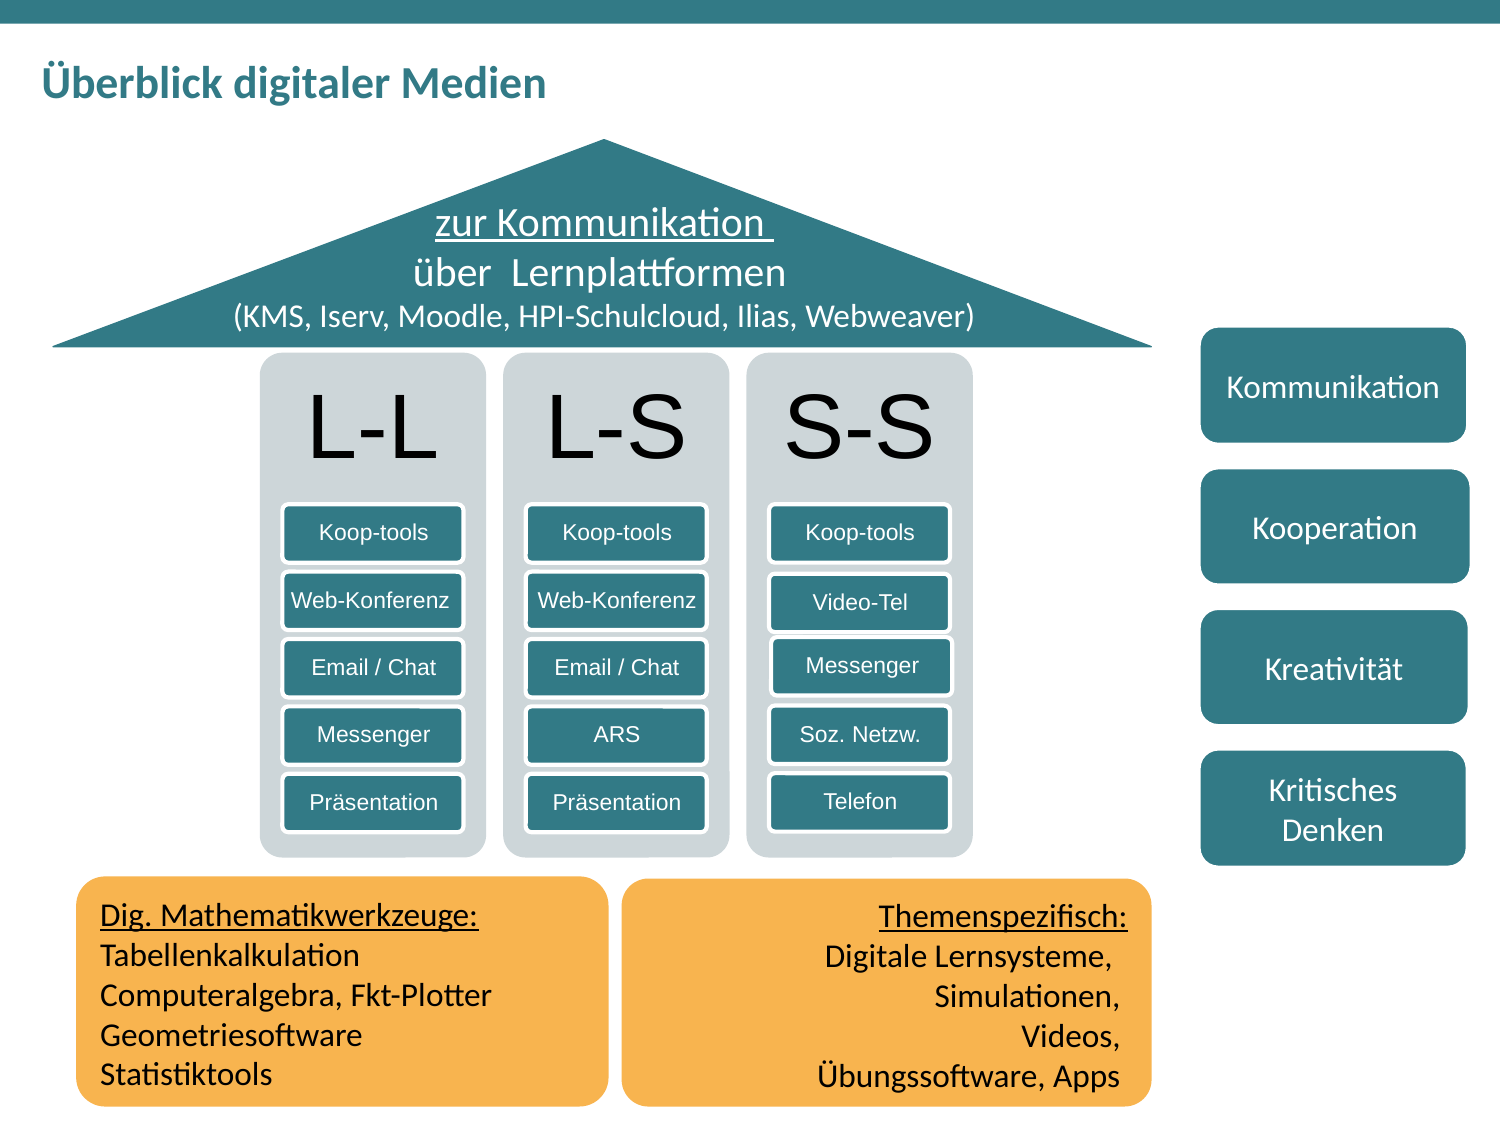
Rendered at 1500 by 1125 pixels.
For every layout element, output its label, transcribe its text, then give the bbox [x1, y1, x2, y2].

text_box [53, 318, 128, 347]
text_box [1081, 320, 1152, 347]
text_box [480, 139, 727, 186]
text_box Kooperation [1198, 467, 1472, 586]
text_box Themenspezifisch: Digitale Lernsysteme, Simulationen, Videos, Übungssoftware, Apps [622, 879, 1151, 1106]
text_box Kreativität [1198, 607, 1471, 727]
text_box zur Kommunikation über Lernplattformen (KMS, Iserv, Moodle, HPI-Schulcloud, Ilias, Webweaver) [128, 186, 1081, 392]
text_box Kritisches Denken [1198, 748, 1468, 868]
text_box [259, 352, 974, 858]
text_box Kommunikation [1198, 325, 1469, 446]
text_box Dig. Mathematikwerkzeuge: Tabellenkalkulation Computeralgebra, Fkt-Plotter Geometriesoftware Statistiktools [76, 877, 608, 1106]
title Überblick digitaler Medien [41, 53, 1459, 119]
